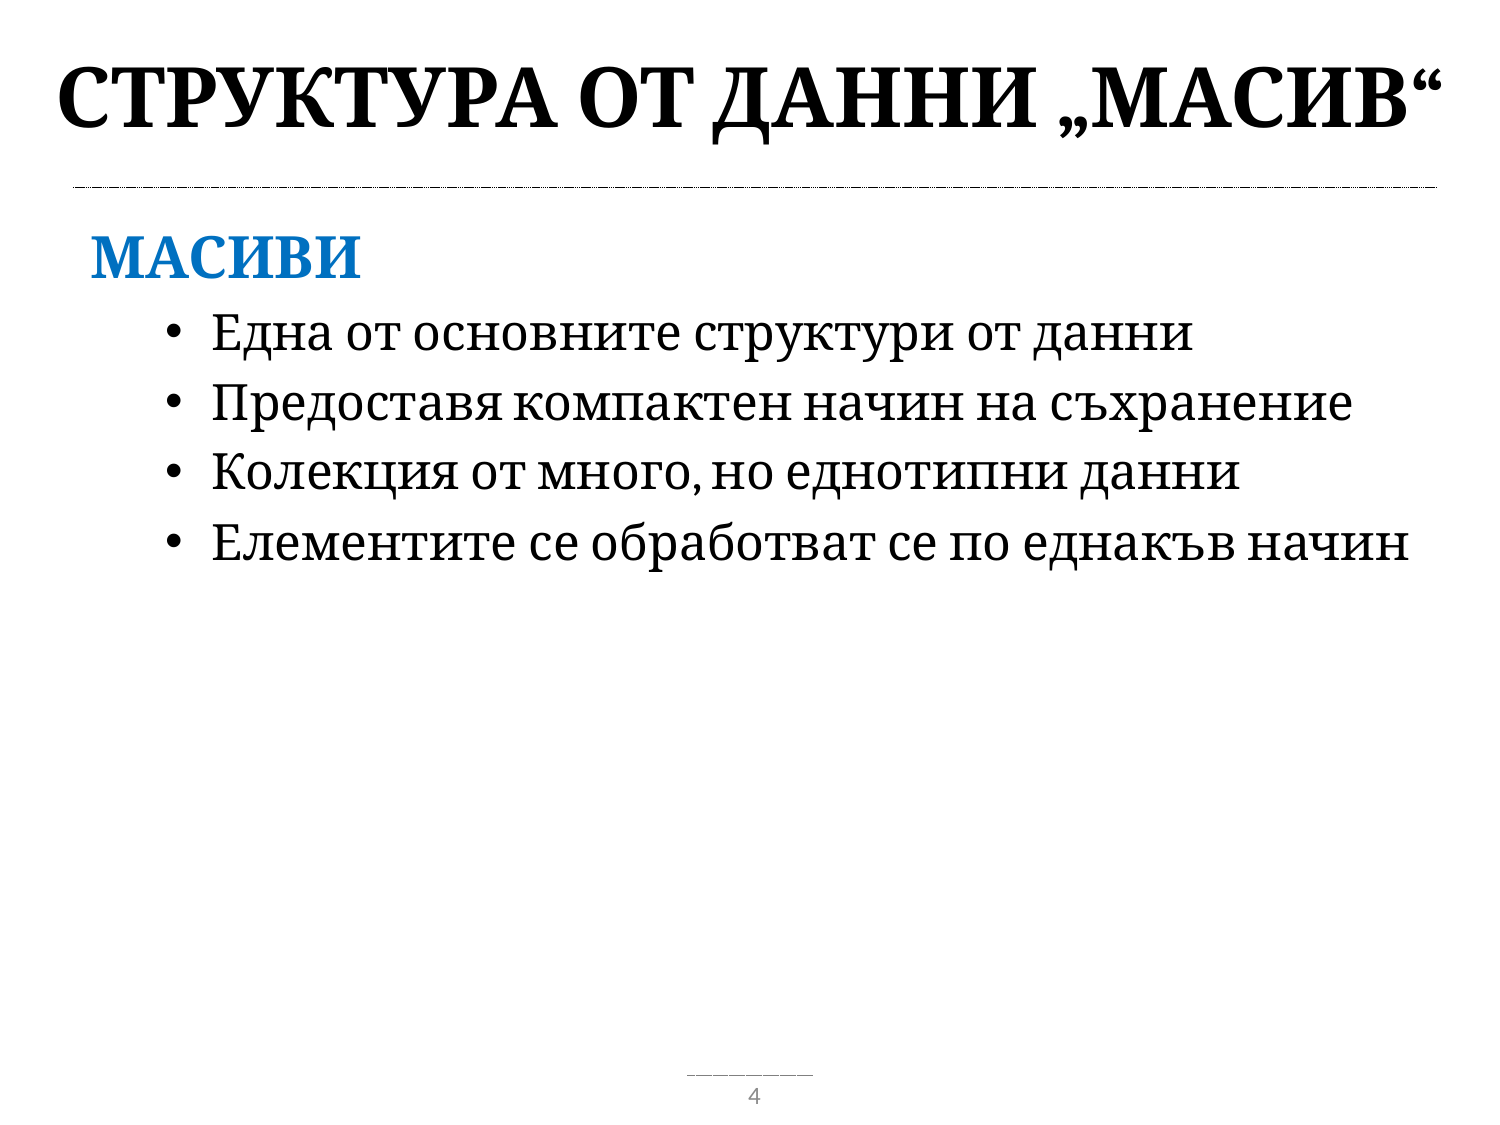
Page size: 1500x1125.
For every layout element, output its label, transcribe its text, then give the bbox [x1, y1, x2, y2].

slide_number 4 [579, 1065, 930, 1125]
list Масиви Една от основните структури от данни Предоставя компактен начин на съхранение Колекция от много, но еднотипни данни Елементите се обработват се по еднакъв начин [75, 212, 1450, 1063]
title Структура от данни „Масив“ [0, 0, 1500, 188]
